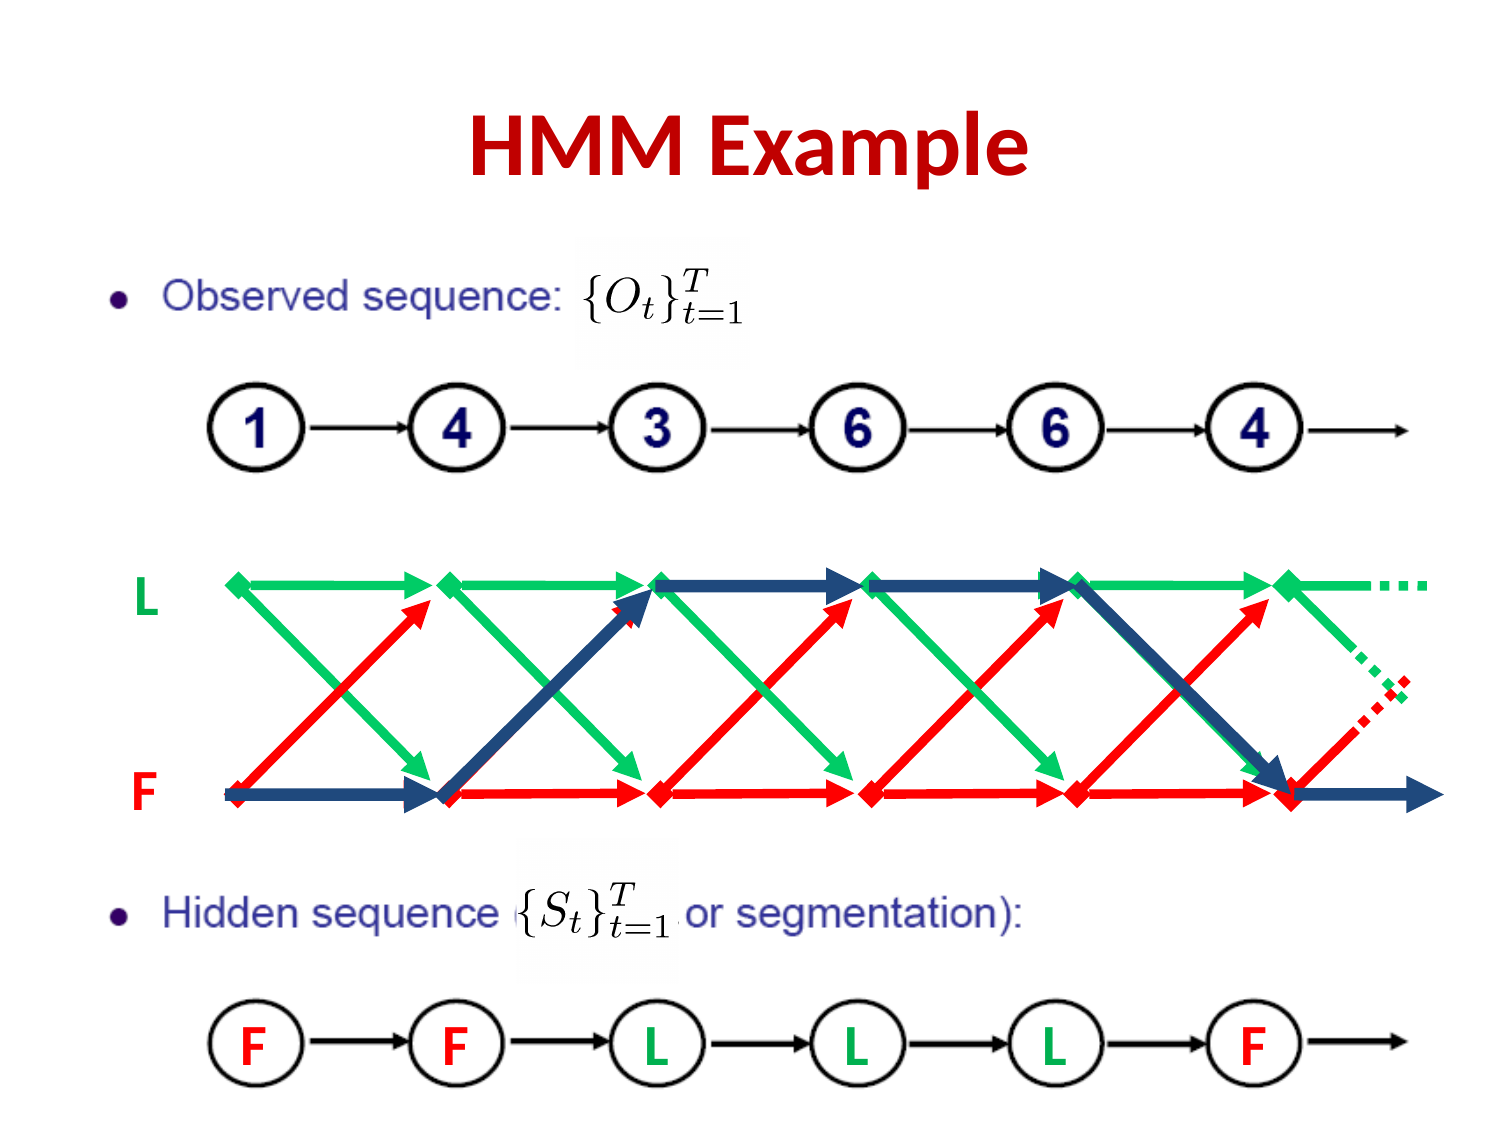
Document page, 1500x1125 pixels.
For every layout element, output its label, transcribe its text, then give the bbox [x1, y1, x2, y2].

title HMM Example [75, 45, 1425, 233]
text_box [116, 549, 1437, 831]
picture [574, 237, 751, 371]
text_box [93, 838, 1426, 1101]
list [93, 274, 1426, 501]
